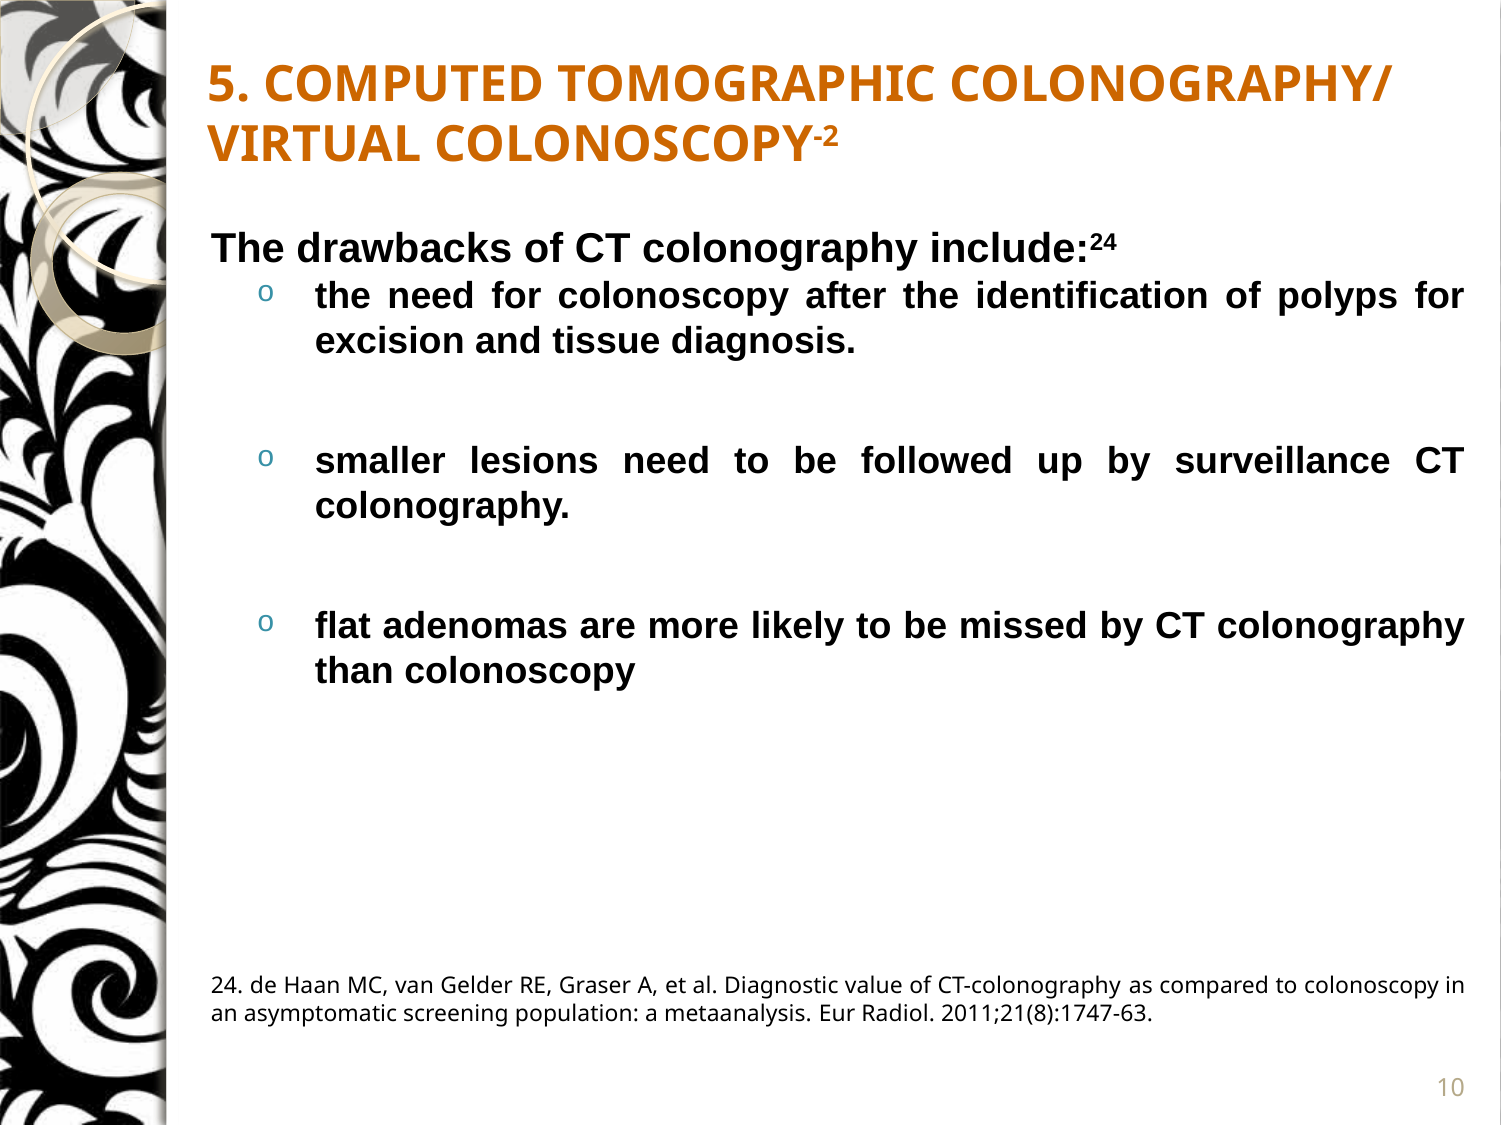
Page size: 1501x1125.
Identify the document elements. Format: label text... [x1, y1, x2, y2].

picture [62, 195, 158, 279]
picture [0, 134, 162, 1125]
picture [32, 13, 158, 207]
slide_number 10 [1413, 1034, 1489, 1113]
picture [53, 241, 158, 332]
list The drawbacks of CT colonography include:24 the need for colonoscopy after the identification of polyps for excision and tissue diagnosis. smaller lesions need to be followed up by surveillance CT colonography. flat adenomas are more likely to be missed by CT colonography than colonoscopy 24. de Haan MC, van Gelder RE, Graser A, et al. Diagnostic value of CT-colonography as compared to colonoscopy in an asymptomatic screening population: a metaanalysis. Eur Radiol. 2011;21(8):1747-63. [182, 213, 1481, 1055]
picture [136, 0, 159, 4]
title 5. COMPUTED TOMOGRAPHIC COLONOGRAPHY/ VIRTUAL COLONOSCOPY-2 [192, 15, 1454, 209]
